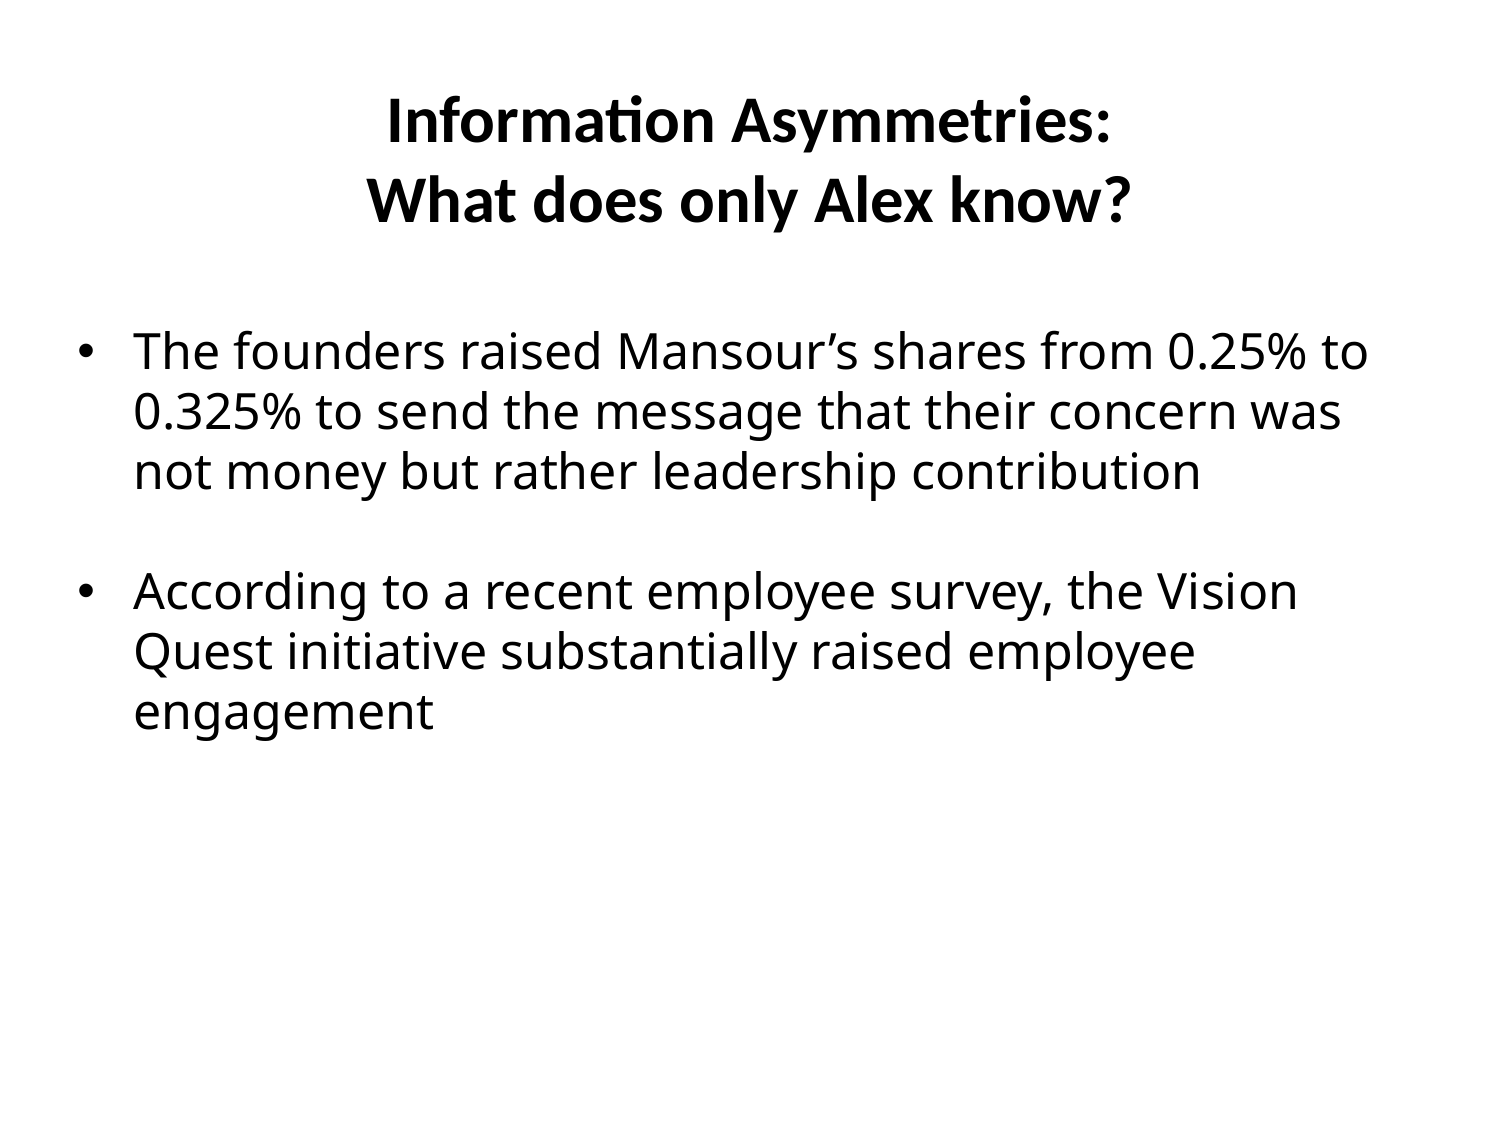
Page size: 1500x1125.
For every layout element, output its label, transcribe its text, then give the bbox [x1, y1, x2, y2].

list The founders raised Mansour’s shares from 0.25% to 0.325% to send the message that their concern was not money but rather leadership contribution According to a recent employee survey, the Vision Quest initiative substantially raised employee engagement [62, 312, 1438, 1100]
title Information Asymmetries: What does only Alex know? [75, 62, 1425, 250]
